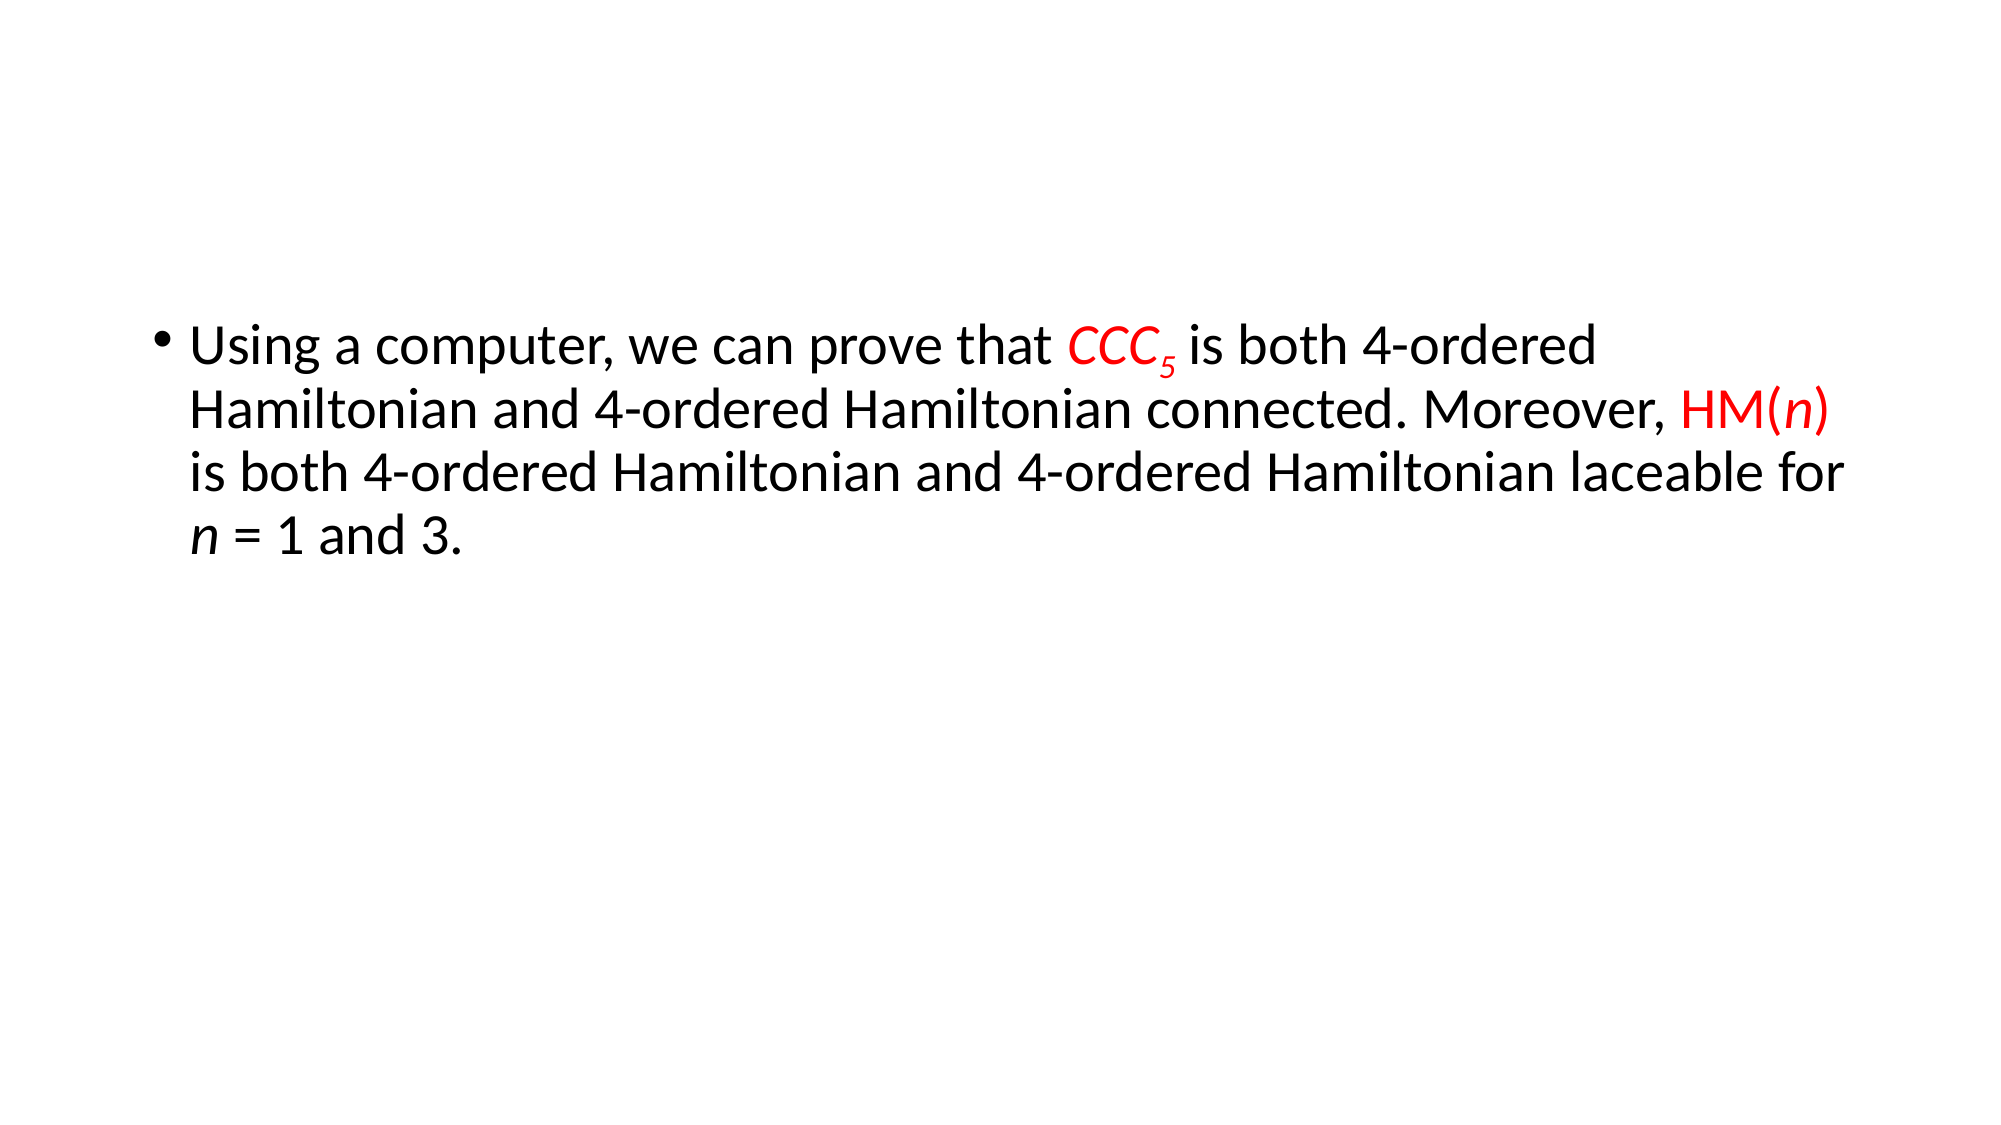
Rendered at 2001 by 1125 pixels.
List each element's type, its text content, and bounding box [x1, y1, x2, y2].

list Using a computer, we can prove that CCC5 is both 4-ordered Hamiltonian and 4-ordered Hamiltonian connected. Moreover, HM(n) is both 4-ordered Hamiltonian and 4-ordered Hamiltonian laceable for n = 1 and 3. [137, 299, 1863, 1014]
